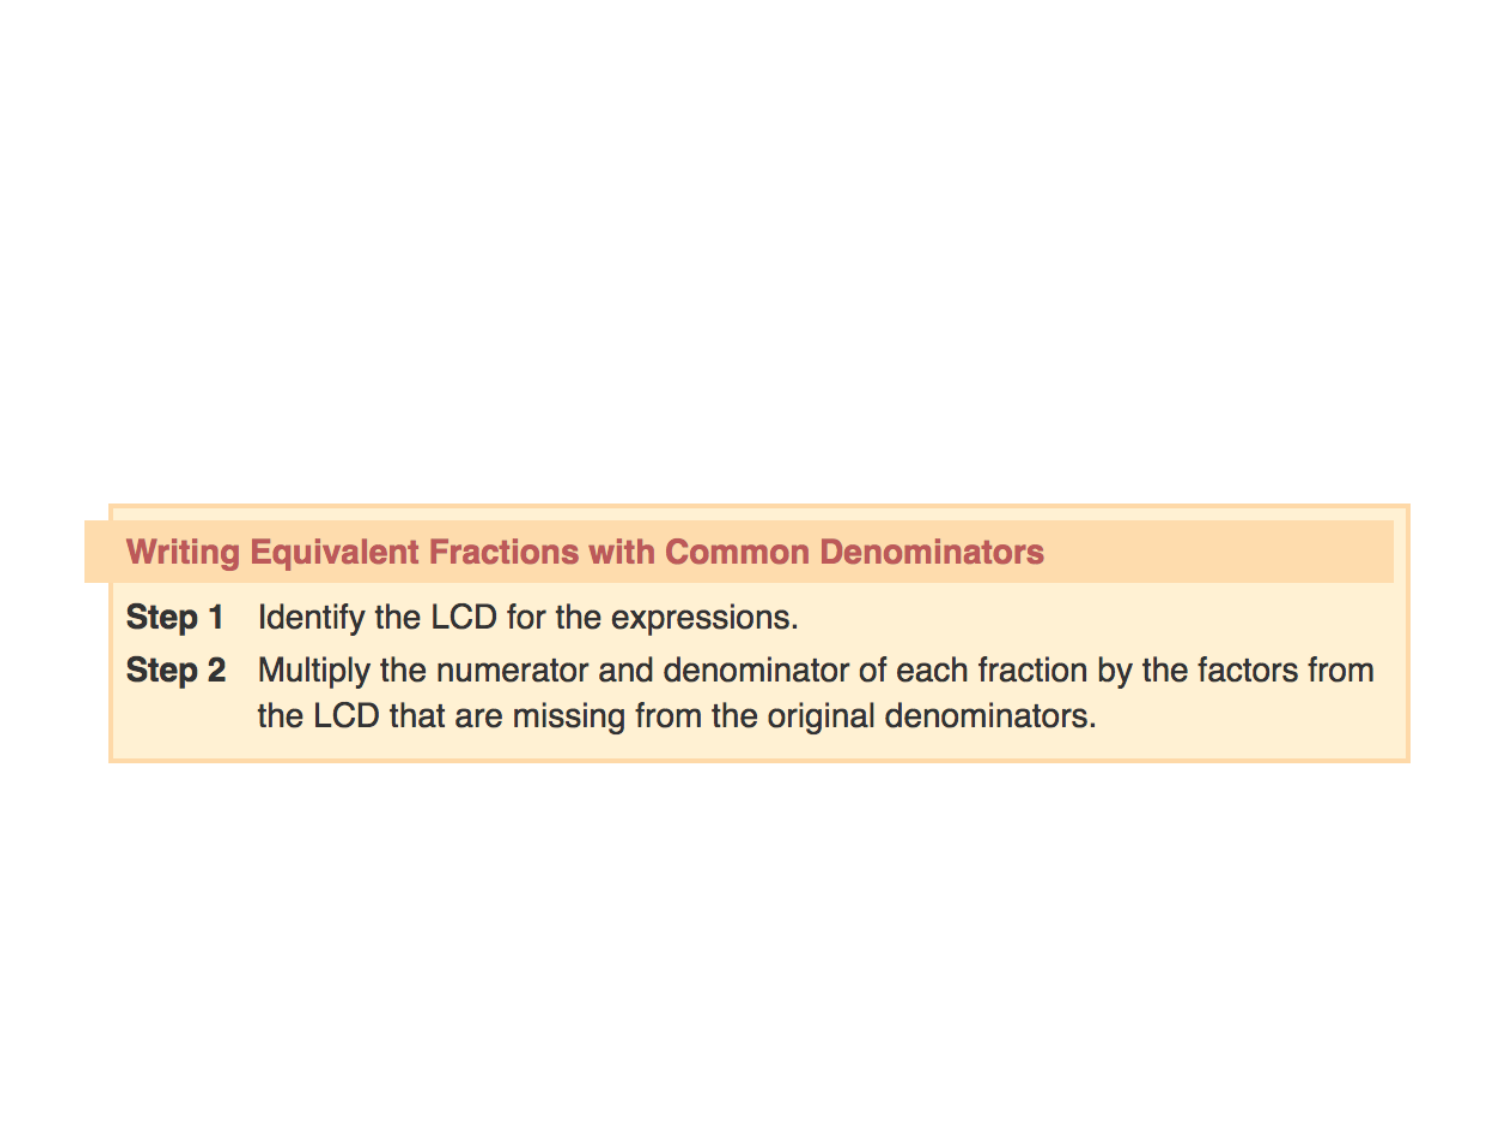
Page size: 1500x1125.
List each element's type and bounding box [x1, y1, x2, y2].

list [74, 262, 1426, 1006]
